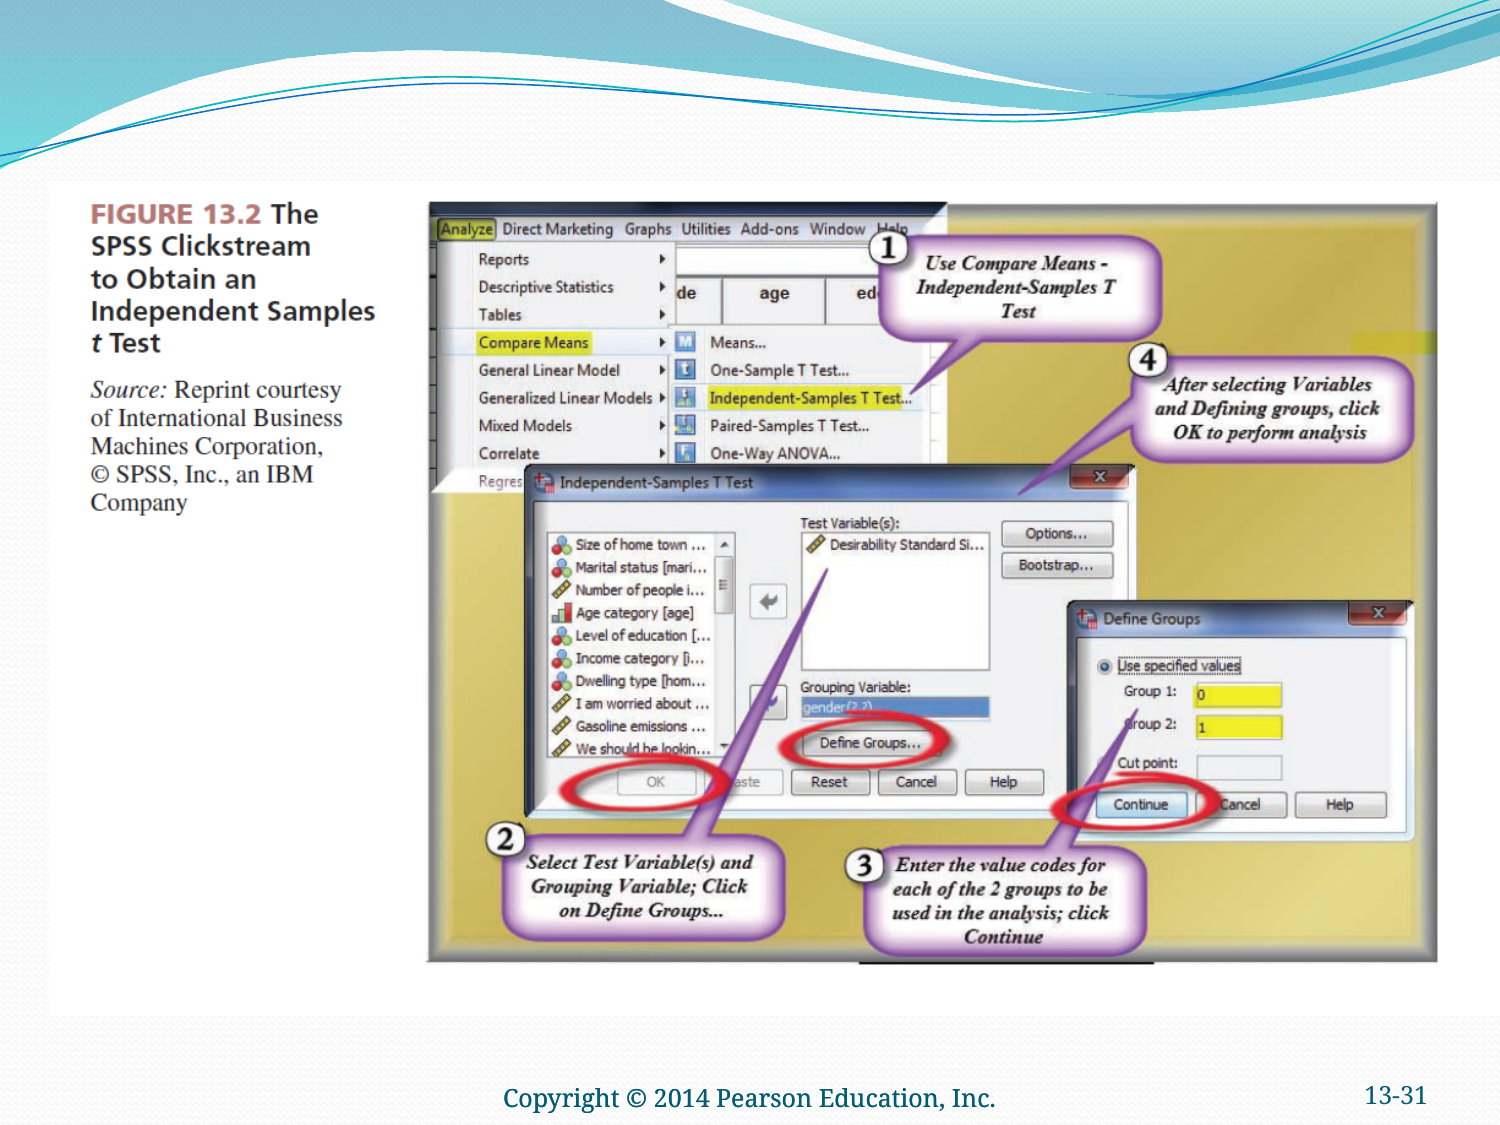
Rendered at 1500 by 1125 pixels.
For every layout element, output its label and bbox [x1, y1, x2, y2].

picture [49, 181, 1500, 1016]
